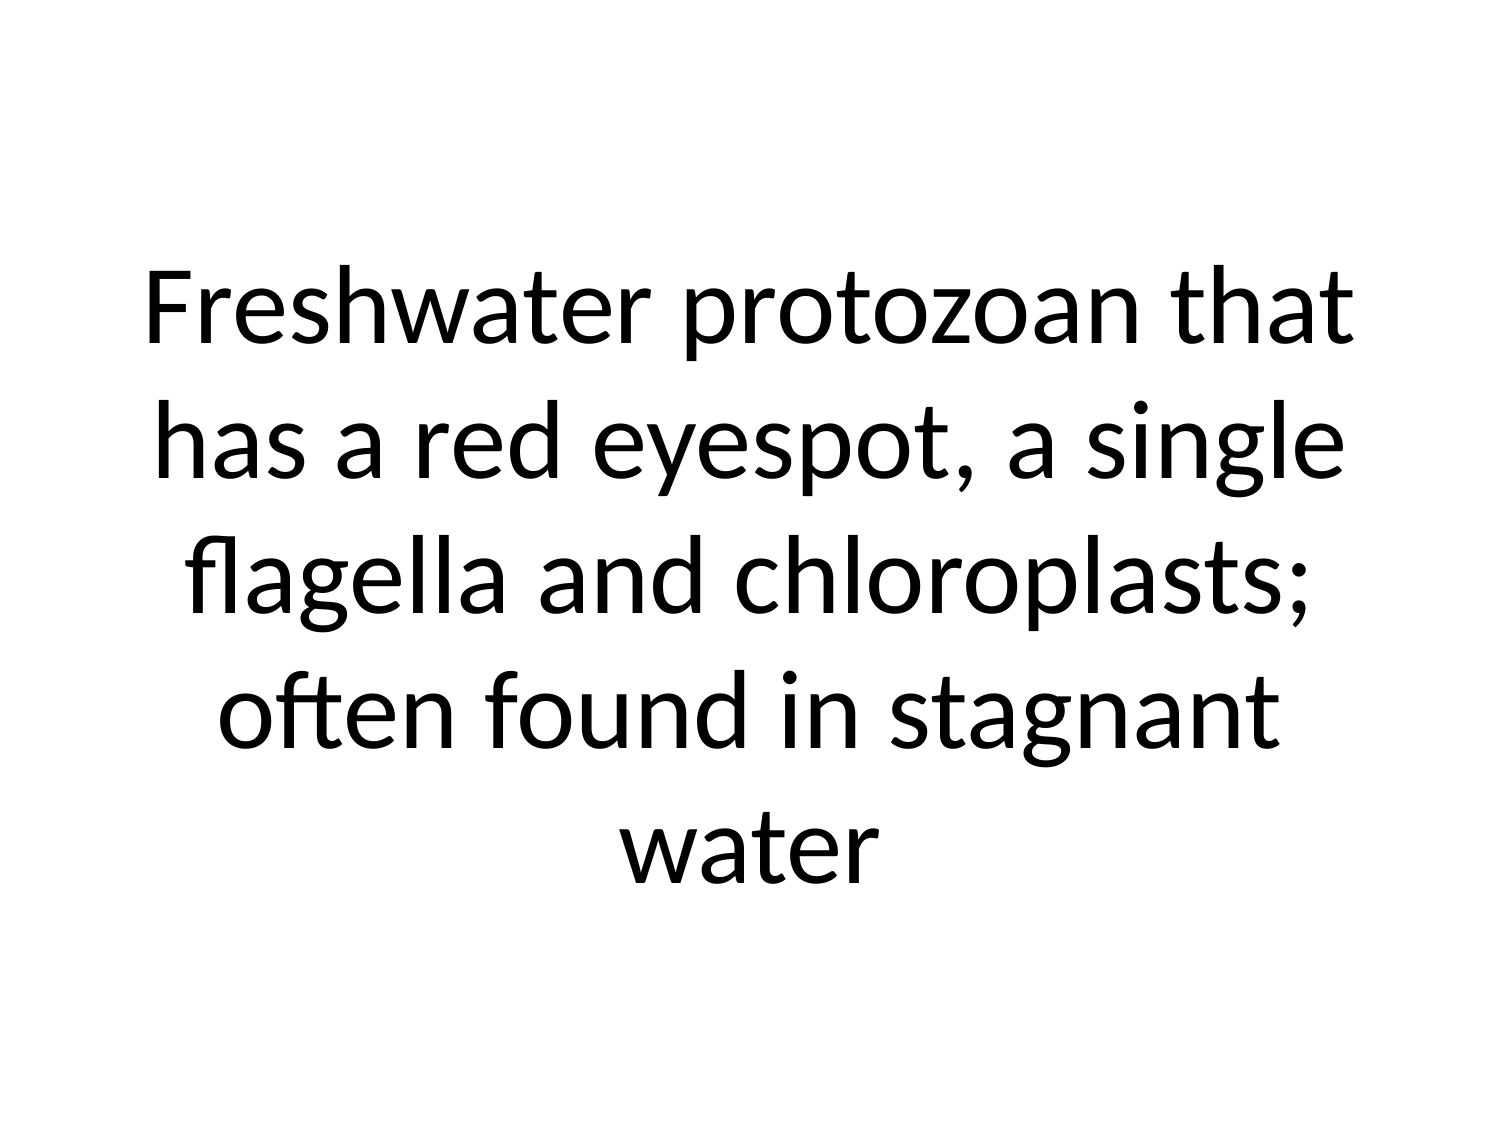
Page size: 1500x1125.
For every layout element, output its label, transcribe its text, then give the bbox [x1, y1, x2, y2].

title Freshwater protozoan that has a red eyespot, a single flagella and chloroplasts; often found in stagnant water [112, 50, 1388, 1088]
